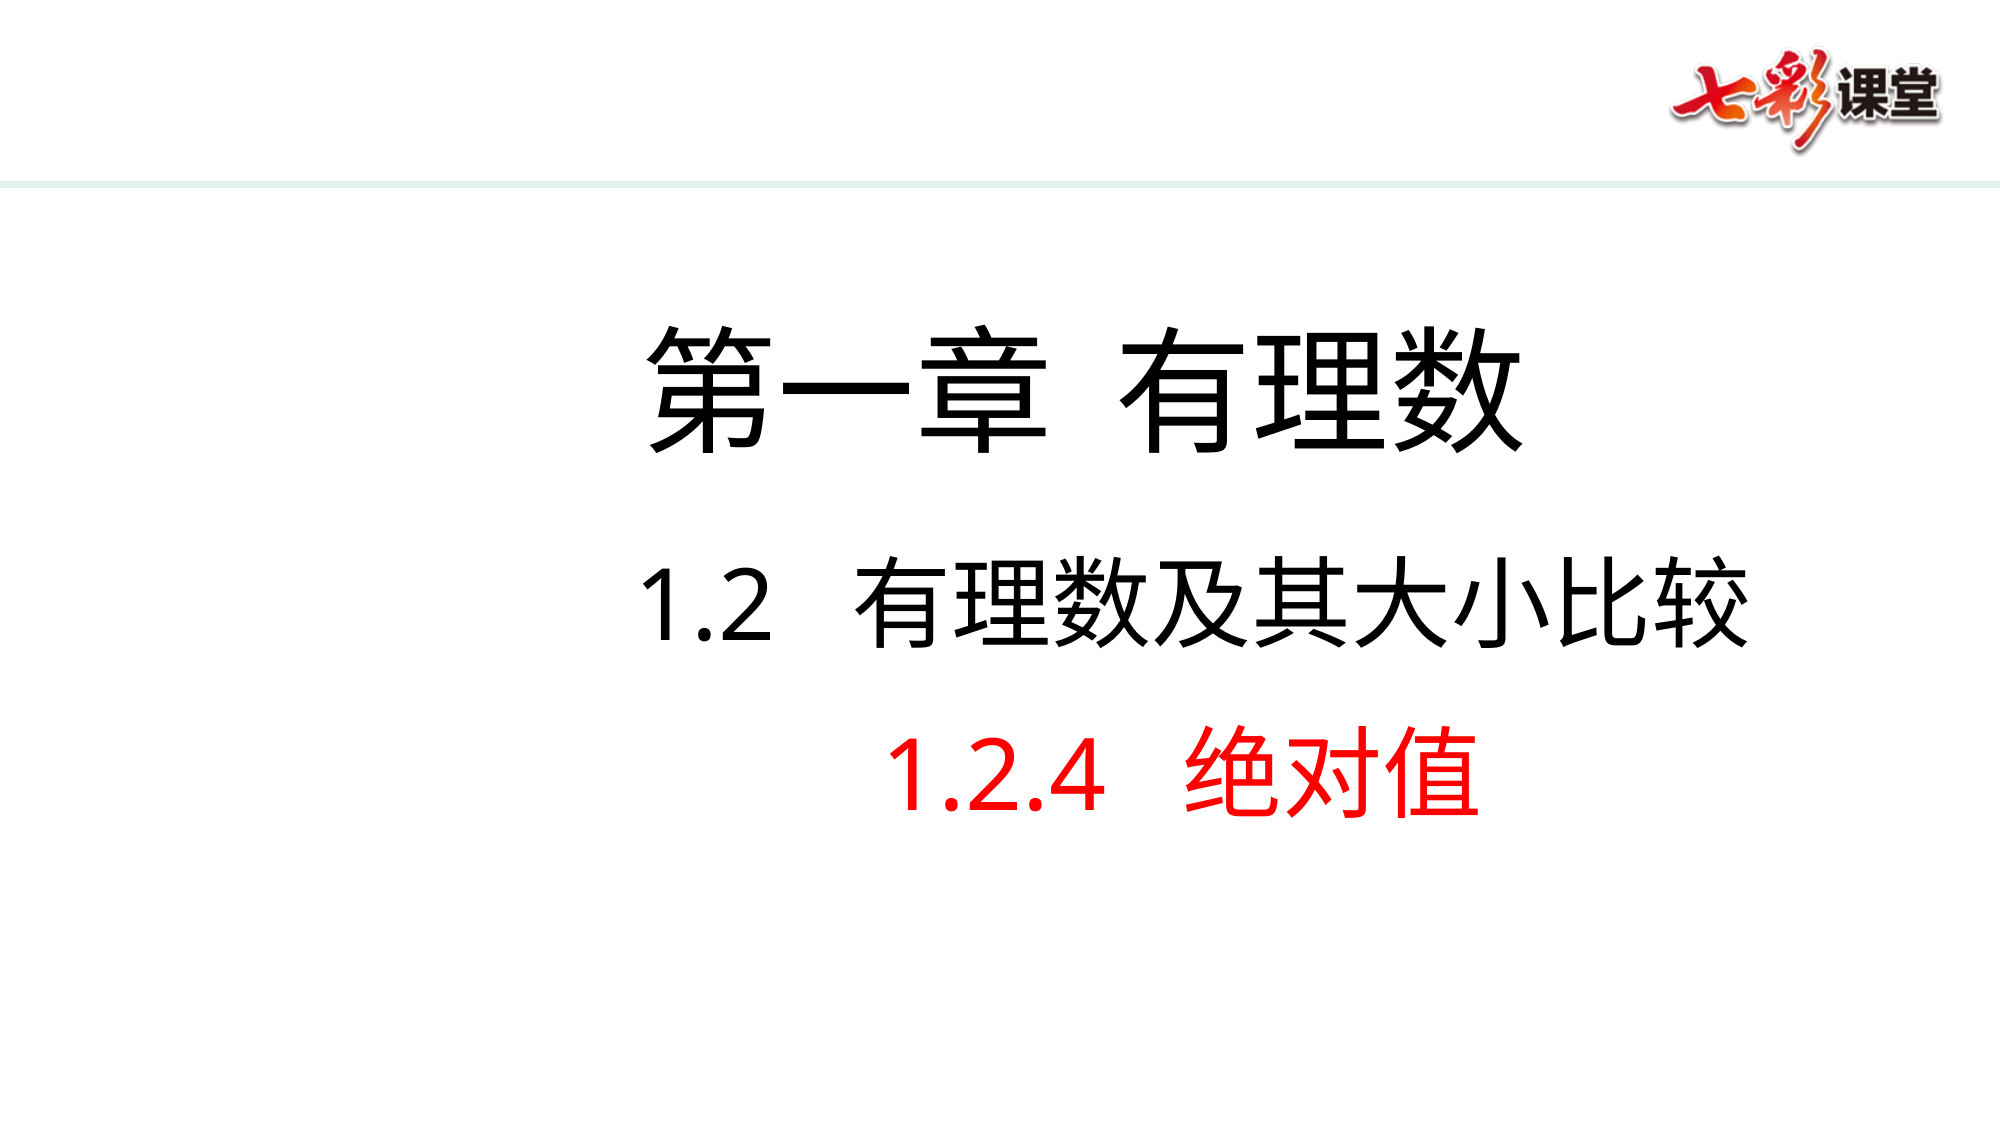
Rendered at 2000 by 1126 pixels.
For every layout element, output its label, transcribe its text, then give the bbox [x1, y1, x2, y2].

picture [1666, 42, 1948, 157]
text_box 第一章 有理数 [515, 295, 1652, 480]
text_box 1.2 有理数及其大小比较 1.2.4 绝对值 [560, 530, 1826, 841]
